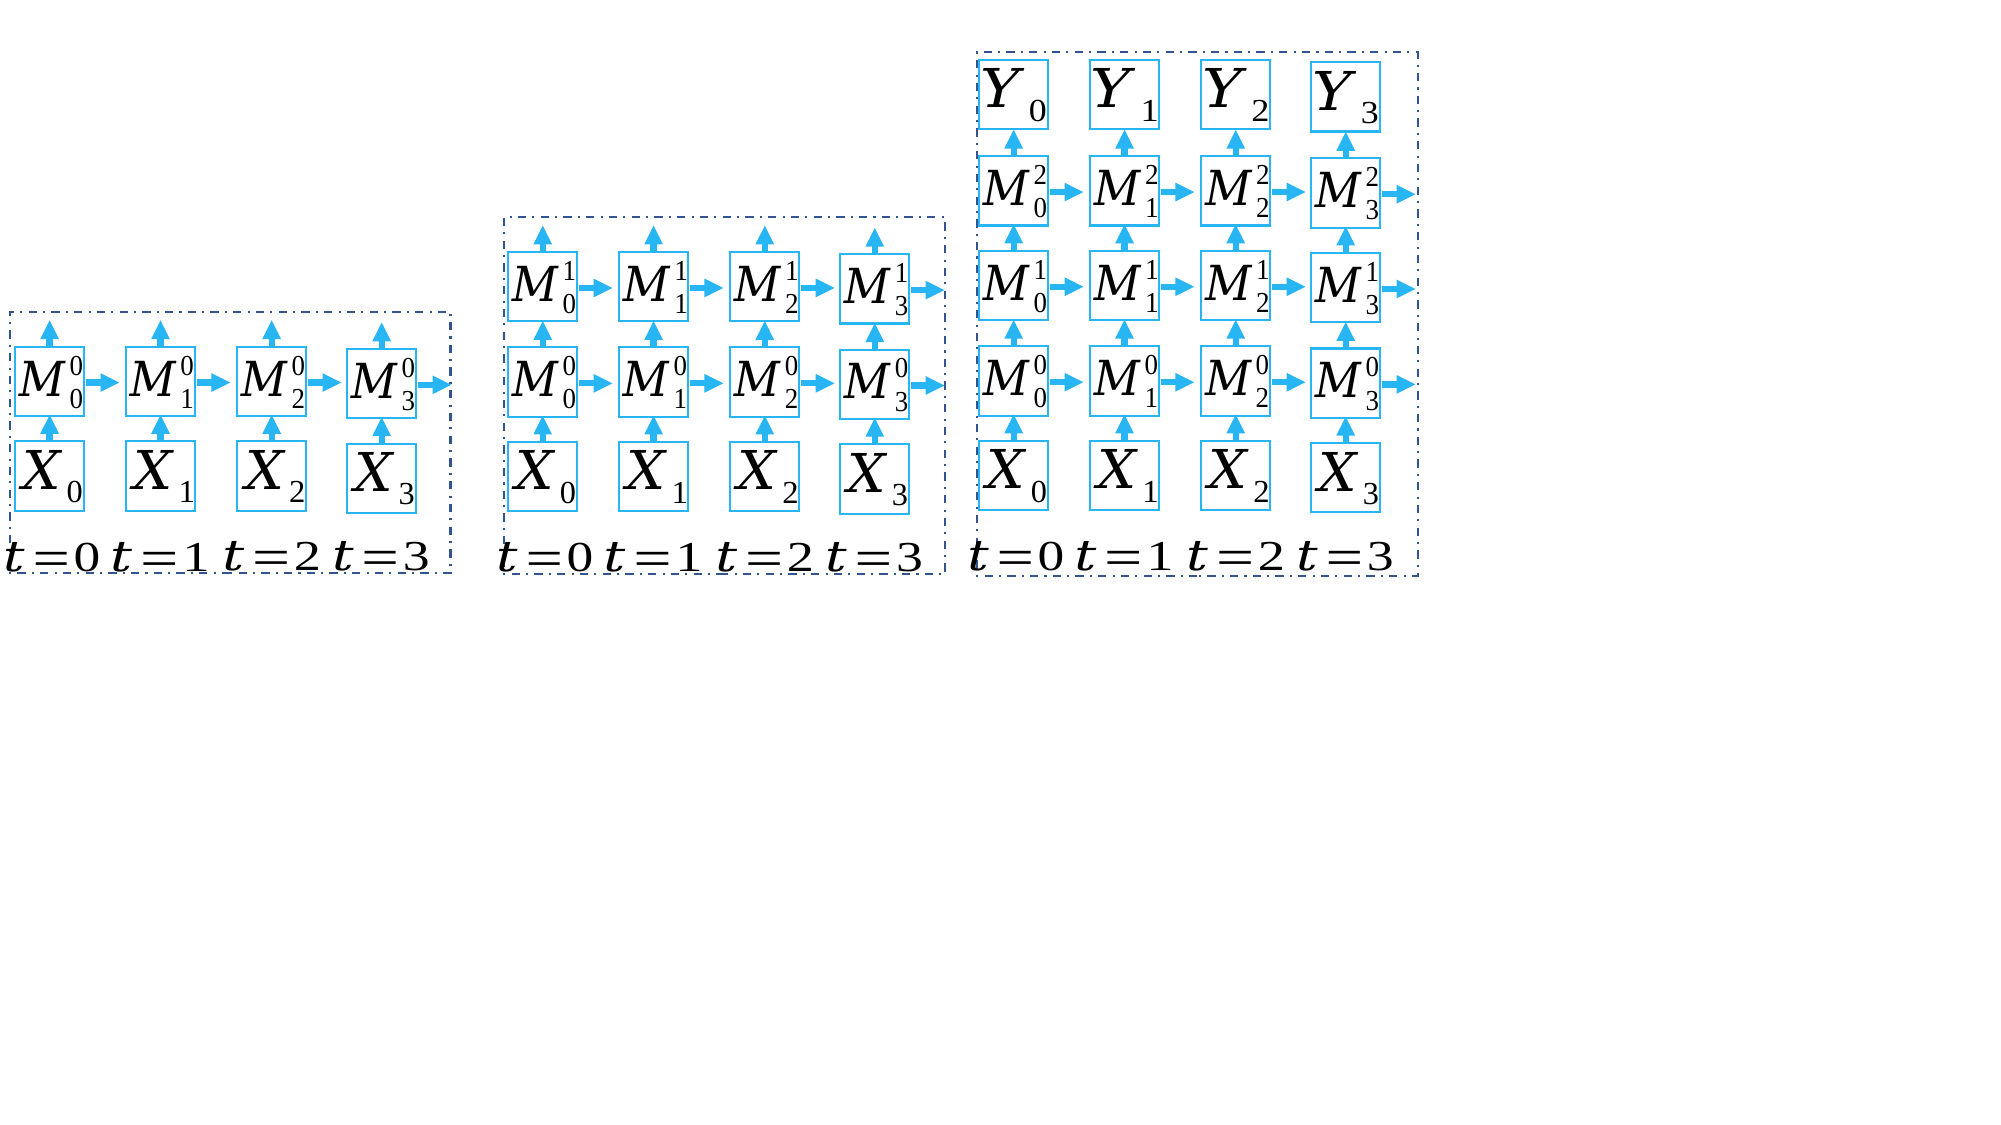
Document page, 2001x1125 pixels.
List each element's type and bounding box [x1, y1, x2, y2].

text_box [509, 323, 945, 513]
text_box [509, 225, 945, 323]
text_box [15, 320, 452, 512]
text_box [503, 216, 946, 575]
text_box [9, 311, 452, 574]
text_box [976, 51, 1419, 577]
text_box [979, 322, 1416, 512]
text_box [979, 60, 1416, 227]
text_box [979, 227, 1416, 322]
